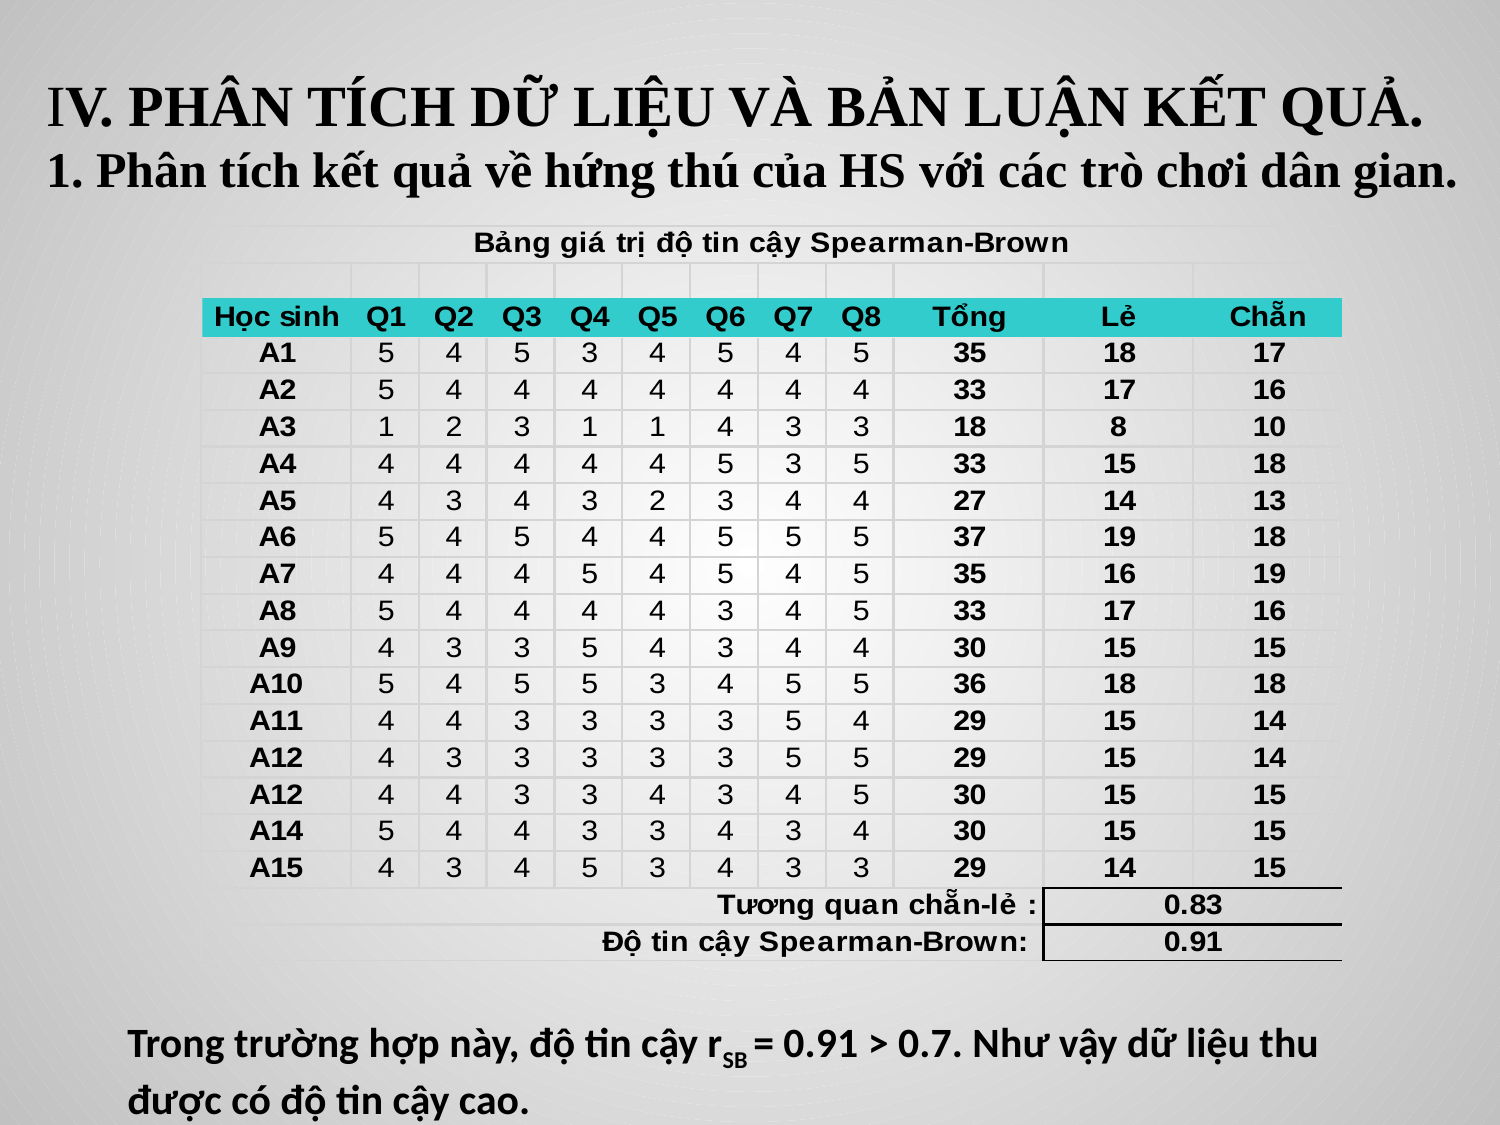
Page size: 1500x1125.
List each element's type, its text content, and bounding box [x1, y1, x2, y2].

title IV. PHÂN TÍCH DỮ LIỆU VÀ BẢN LUẬN KẾT QUẢ. 1. Phân tích kết quả về hứng thú của HS với các trò chơi dân gian. [30, 0, 1500, 187]
text_box Trong trường hợp này, độ tin cậy rSB = 0.91 > 0.7. Như vậy dữ liệu thu được có độ tin cậy cao. [112, 1008, 1425, 1125]
picture [199, 224, 1345, 963]
